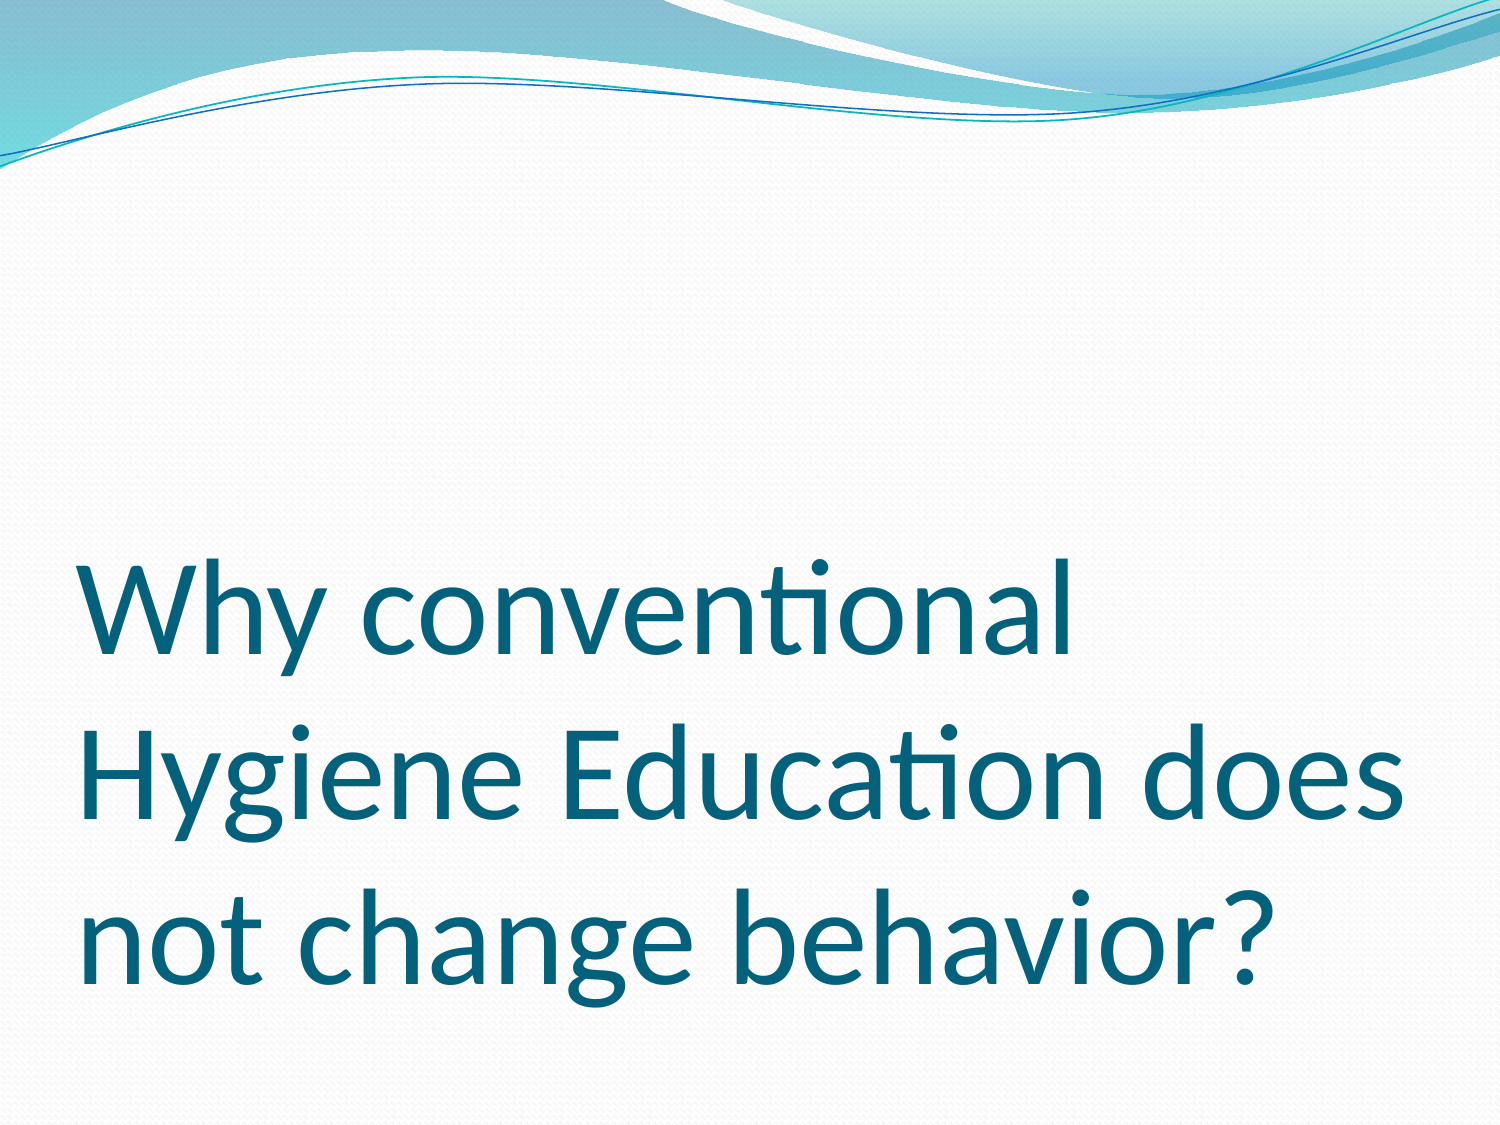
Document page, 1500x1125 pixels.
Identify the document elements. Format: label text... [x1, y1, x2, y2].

title Why conventional Hygiene Education does not change behavior? [75, 45, 1425, 1013]
